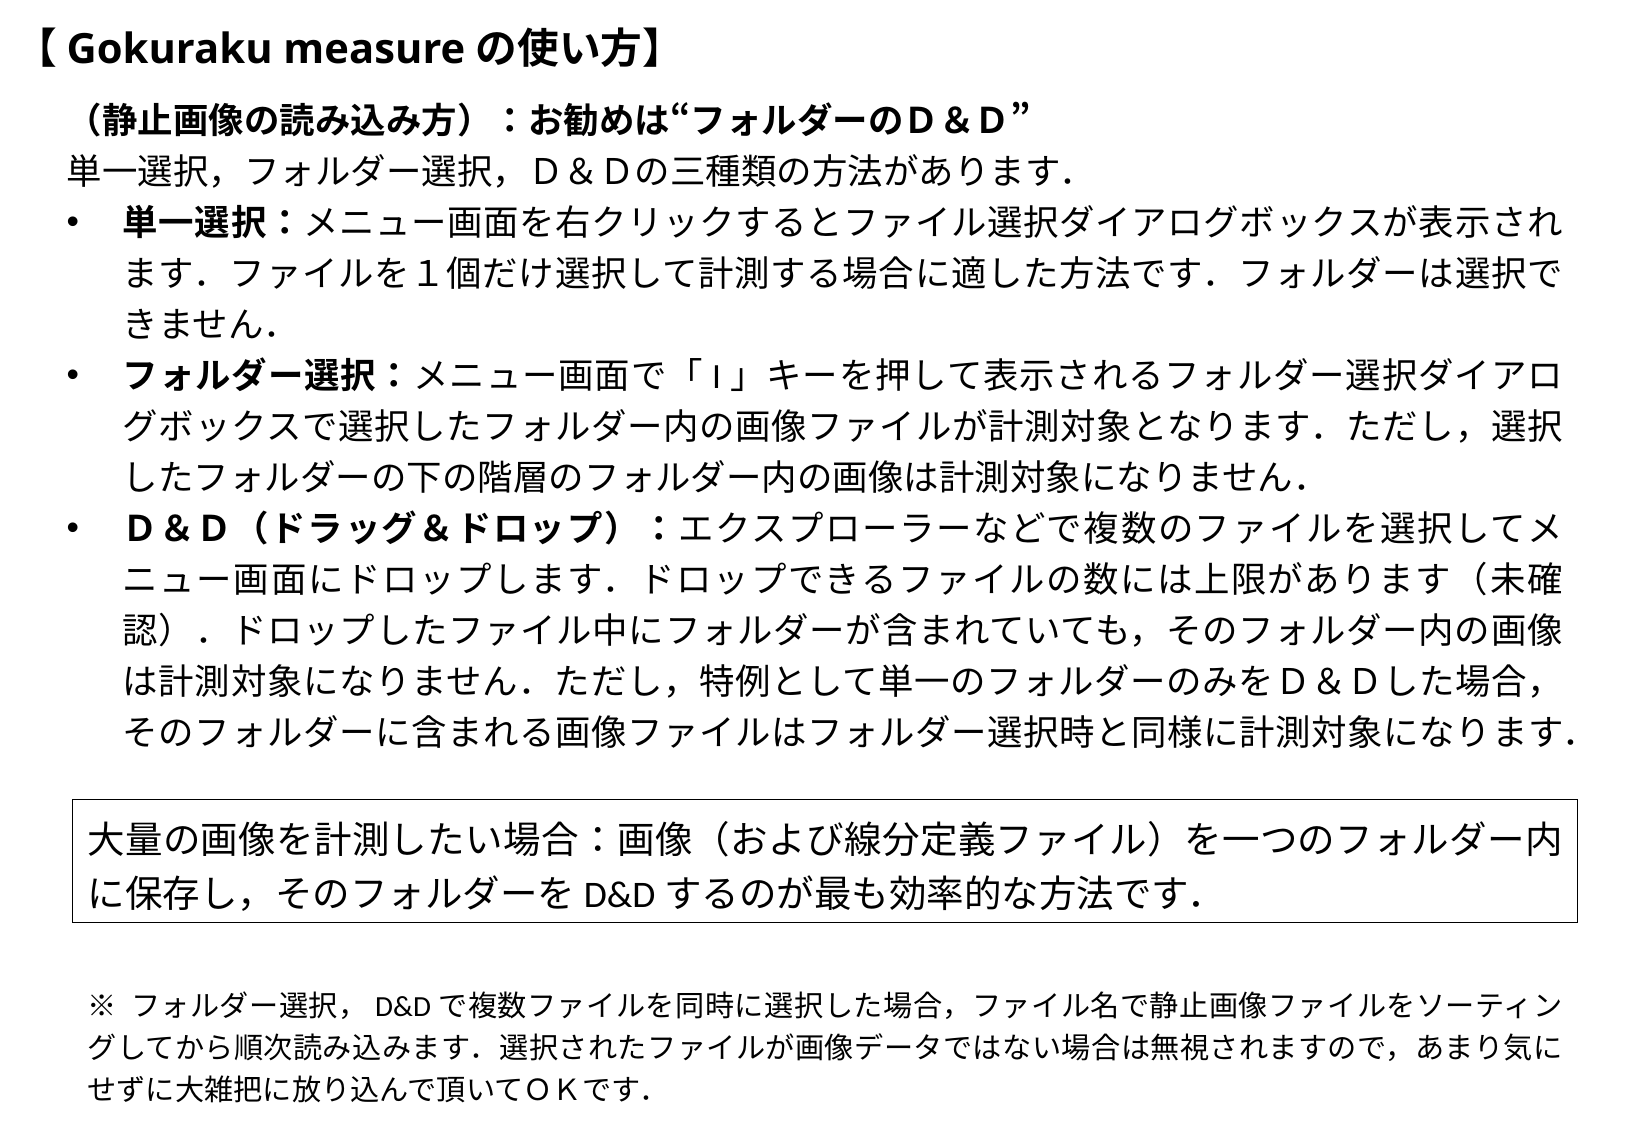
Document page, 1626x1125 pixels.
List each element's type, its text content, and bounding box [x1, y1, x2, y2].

text_box 大量の画像を計測したい場合：画像（および線分定義ファイル）を一つのフォルダー内に保存し，そのフォルダーをD&Dするのが最も効率的な方法です． [72, 799, 1578, 923]
title 【Gokuraku measureの使い方】 [0, 0, 1625, 101]
text_box （静止画像の読み込み方）：お勧めは“フォルダーのＤ＆Ｄ” 単一選択，フォルダー選択，Ｄ＆Ｄの三種類の方法があります． 単一選択：メニュー画面を右クリックするとファイル選択ダイアログボックスが表示されます．ファイルを１個だけ選択して計測する場合に適した方法です．フォルダーは選択できません． フォルダー選択：メニュー画面で「I」キーを押して表示されるフォルダー選択ダイアログボックスで選択したフォルダー内の画像ファイルが計測対象となります．ただし，選択したフォルダーの下の階層のフォルダー内の画像は計測対象になりません． Ｄ＆Ｄ（ドラッグ＆ドロップ）：エクスプローラーなどで複数のファイルを選択してメニュー画面にドロップします．ドロップできるファイルの数には上限があります（未確認）．ドロップしたファイル中にフォルダーが含まれていても，そのフォルダー内の画像は計測対象になりません．ただし，特例として単一のフォルダーのみをＤ＆Ｄした場合，そのフォルダーに含まれる画像ファイルはフォルダー選択時と同様に計測対象になります． [51, 82, 1578, 812]
text_box ※ フォルダー選択，D&Dで複数ファイルを同時に選択した場合，ファイル名で静止画像ファイルをソーティングしてから順次読み込みます．選択されたファイルが画像データではない場合は無視されますので，あまり気にせずに大雑把に放り込んで頂いてＯＫです． [72, 972, 1578, 1114]
